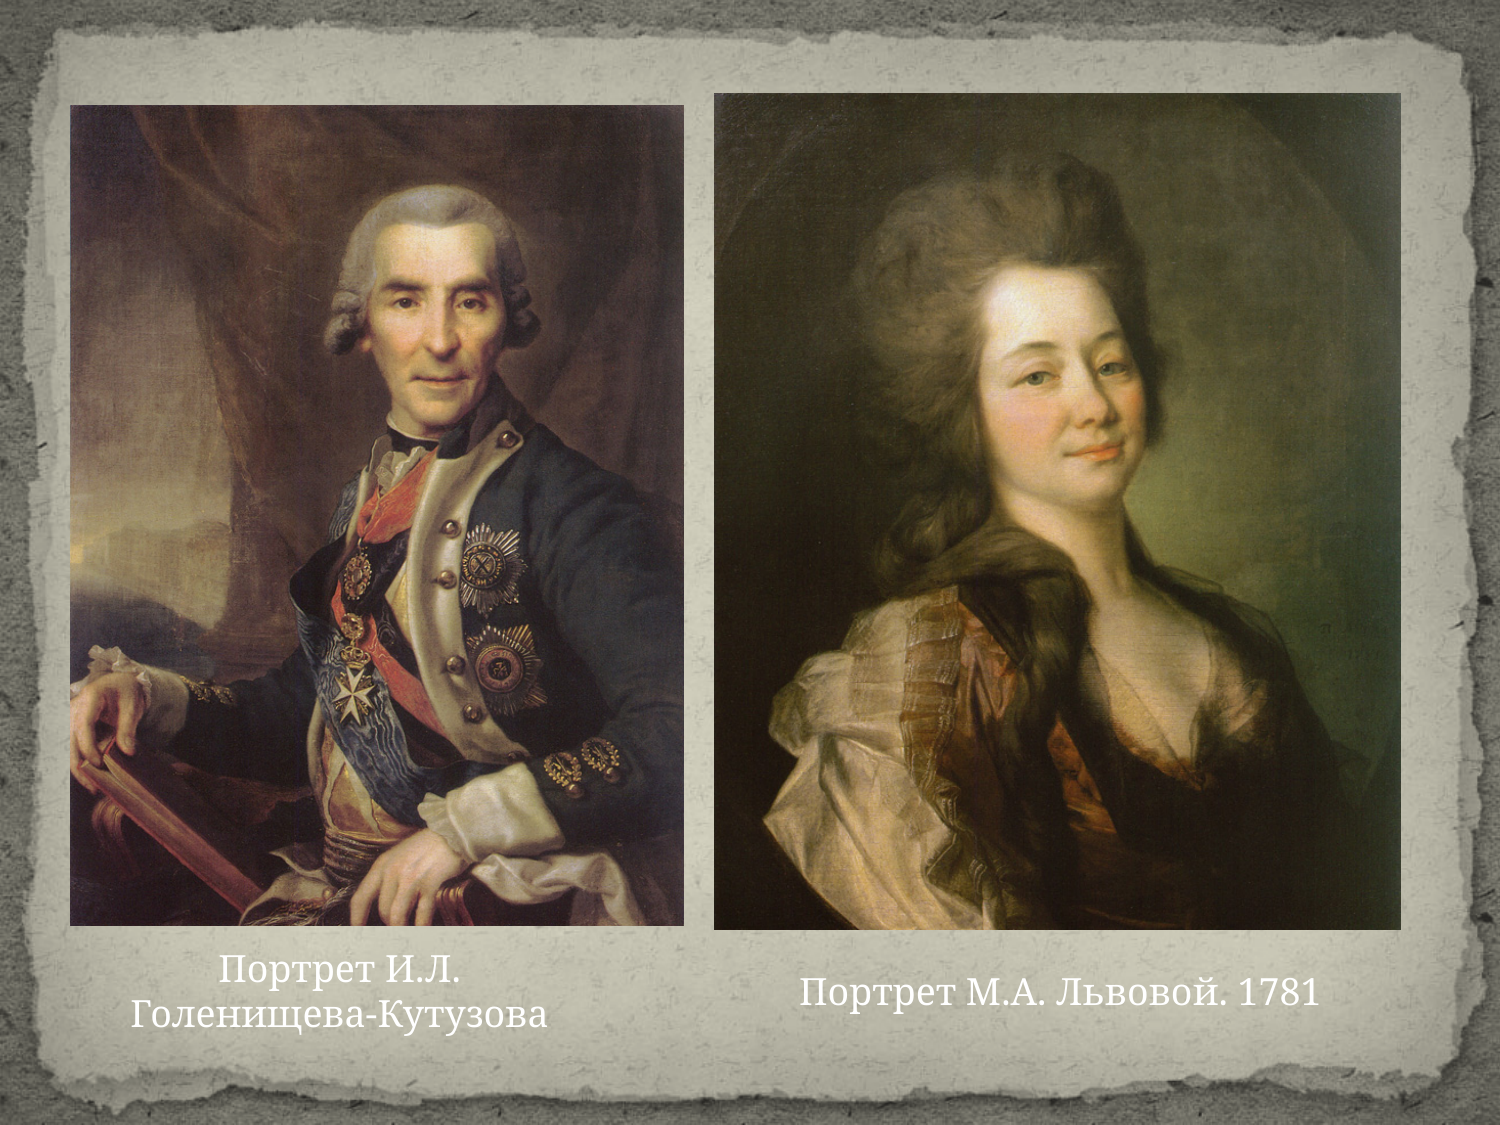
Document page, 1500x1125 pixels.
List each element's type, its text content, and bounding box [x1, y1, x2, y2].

picture [714, 93, 1401, 930]
text_box Портрет М.А. Львовой. 1781 [726, 960, 1395, 1021]
picture [70, 105, 684, 926]
text_box Портрет И.Л. Голенищева-Кутузова [93, 937, 586, 1043]
